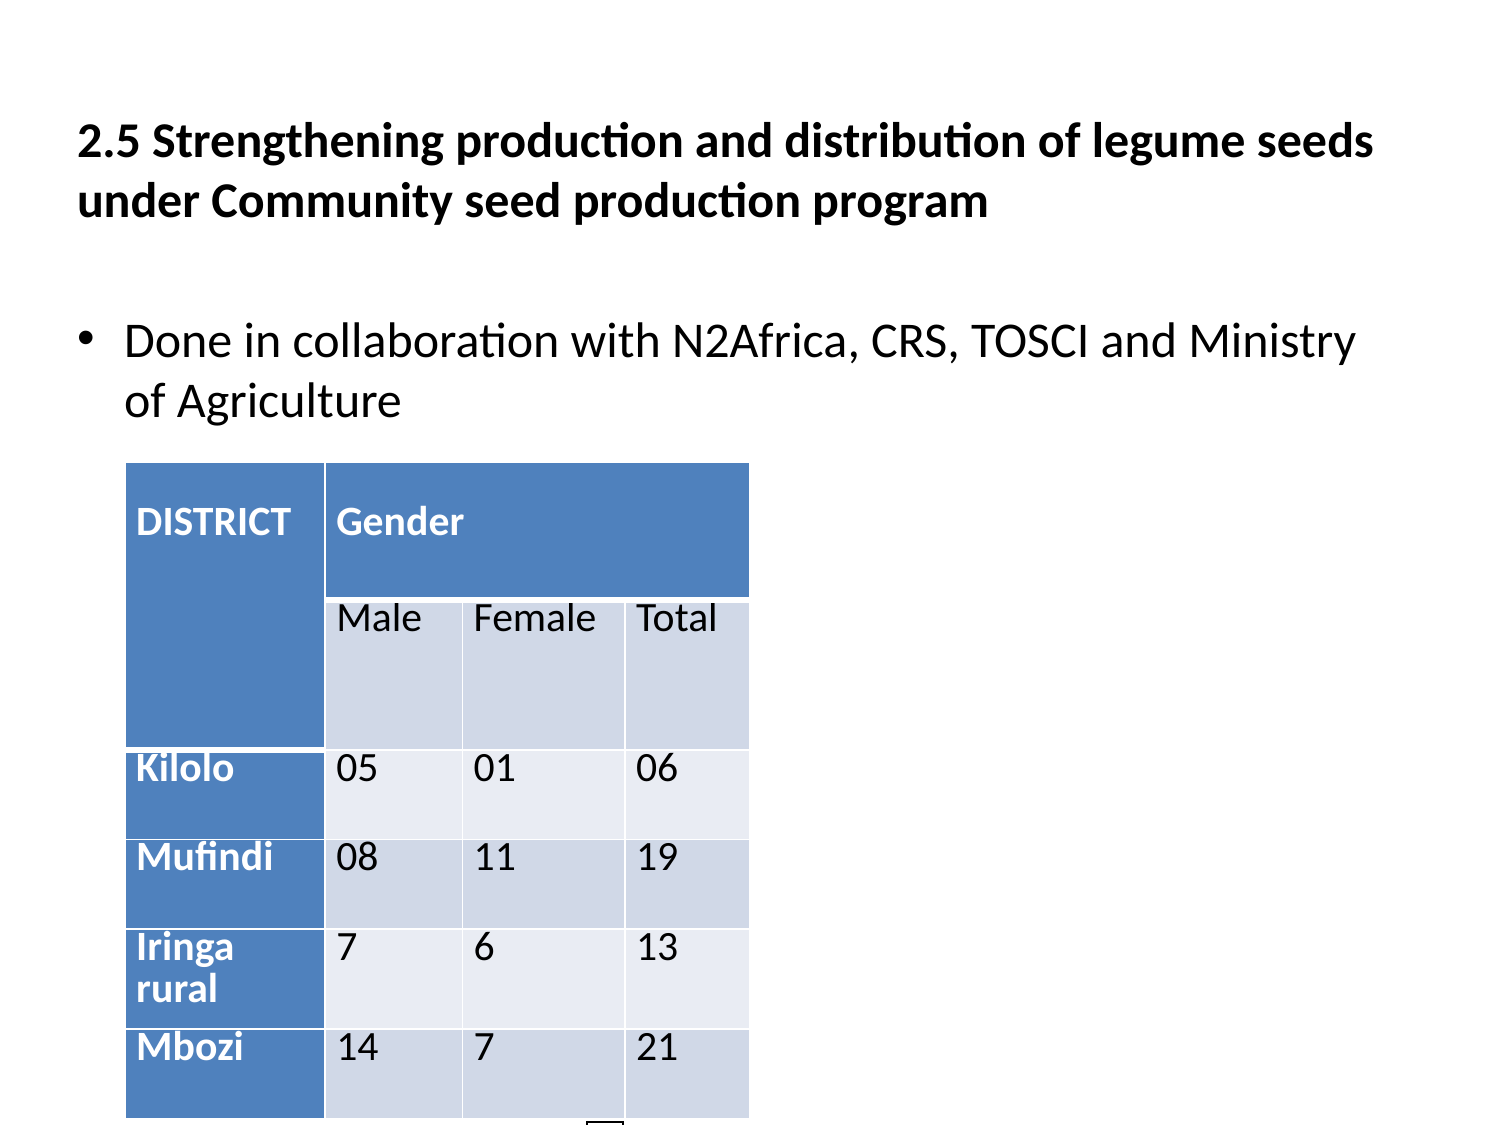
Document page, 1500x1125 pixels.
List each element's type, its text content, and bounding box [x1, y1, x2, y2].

table_cell Mbozi [126, 1030, 324, 1118]
table_cell 14 [326, 1030, 462, 1118]
table_cell 6 [463, 930, 624, 1028]
table_cell 06 [626, 751, 749, 839]
text_box 2.5 Strengthening production and distribution of legume seeds under Community seed production program [62, 99, 1413, 280]
table_cell Female [463, 603, 624, 749]
table_cell 05 [326, 751, 462, 839]
table_cell 01 [463, 751, 624, 839]
table_cell 21 [626, 1030, 749, 1118]
table_cell Total [626, 603, 749, 749]
table_cell Mufindi [126, 840, 324, 928]
table_cell 08 [326, 840, 462, 928]
table_header Gender [326, 495, 749, 597]
text_box Done in collaboration with N2Africa, CRS, TOSCI and Ministry of Agriculture [62, 299, 1400, 495]
table_header DISTRICT [126, 495, 324, 747]
table_cell 11 [463, 840, 624, 928]
table_cell 7 [463, 1030, 624, 1118]
table_cell 7 [326, 930, 462, 1028]
table_cell Iringa rural [126, 930, 324, 1028]
table_cell 19 [626, 840, 749, 928]
table_cell Male [326, 603, 462, 749]
table_cell Kilolo [126, 753, 324, 839]
table_cell 13 [626, 930, 749, 1028]
